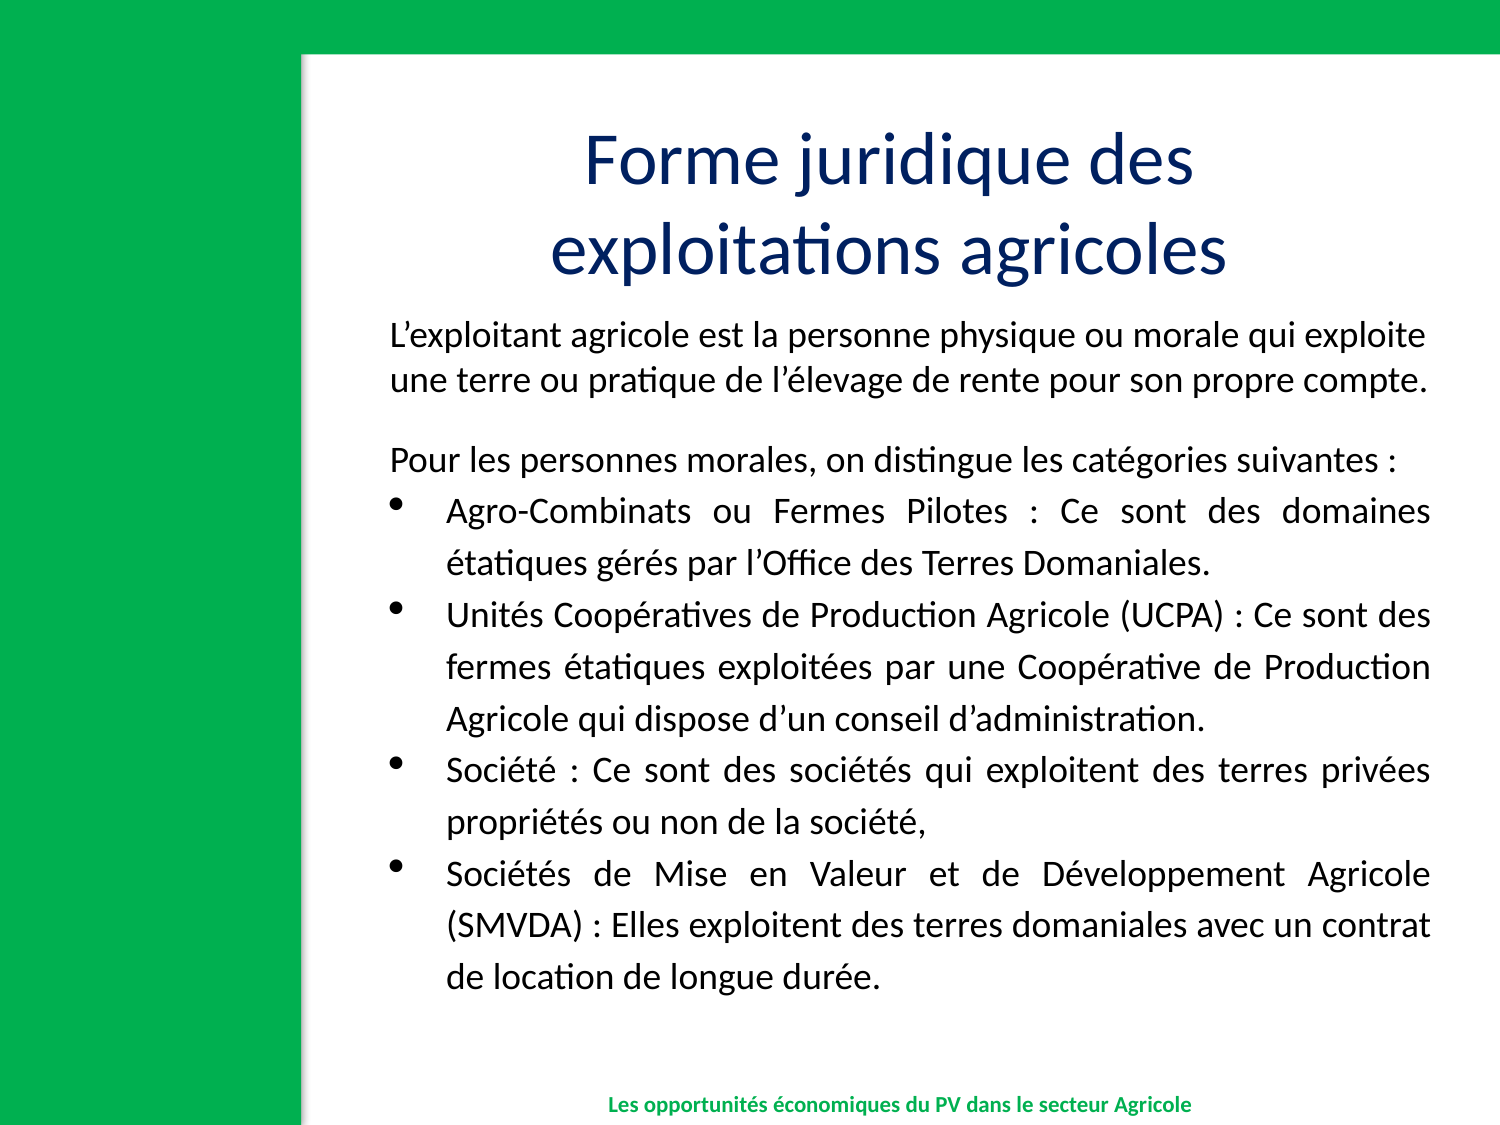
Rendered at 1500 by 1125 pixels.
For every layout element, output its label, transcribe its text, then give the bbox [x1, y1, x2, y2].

text_box L’exploitant agricole est la personne physique ou morale qui exploite une terre ou pratique de l’élevage de rente pour son propre compte. [375, 302, 1483, 408]
text_box Forme juridique des exploitations agricoles [371, 101, 1408, 196]
text_box Pour les personnes morales, on distingue les catégories suivantes : Agro-Combinats ou Fermes Pilotes : Ce sont des domaines étatiques gérés par l’Office des Terres Domaniales. Unités Coopératives de Production Agricole (UCPA) : Ce sont des fermes étatiques exploitées par une Coopérative de Production Agricole qui dispose d’un conseil d’administration. Société : Ce sont des sociétés qui exploitent des terres privées propriétés ou non de la société, Sociétés de Mise en Valeur et de Développement Agricole (SMVDA) : Elles exploitent des terres domaniales avec un contrat de location de longue durée. [375, 420, 1447, 1057]
